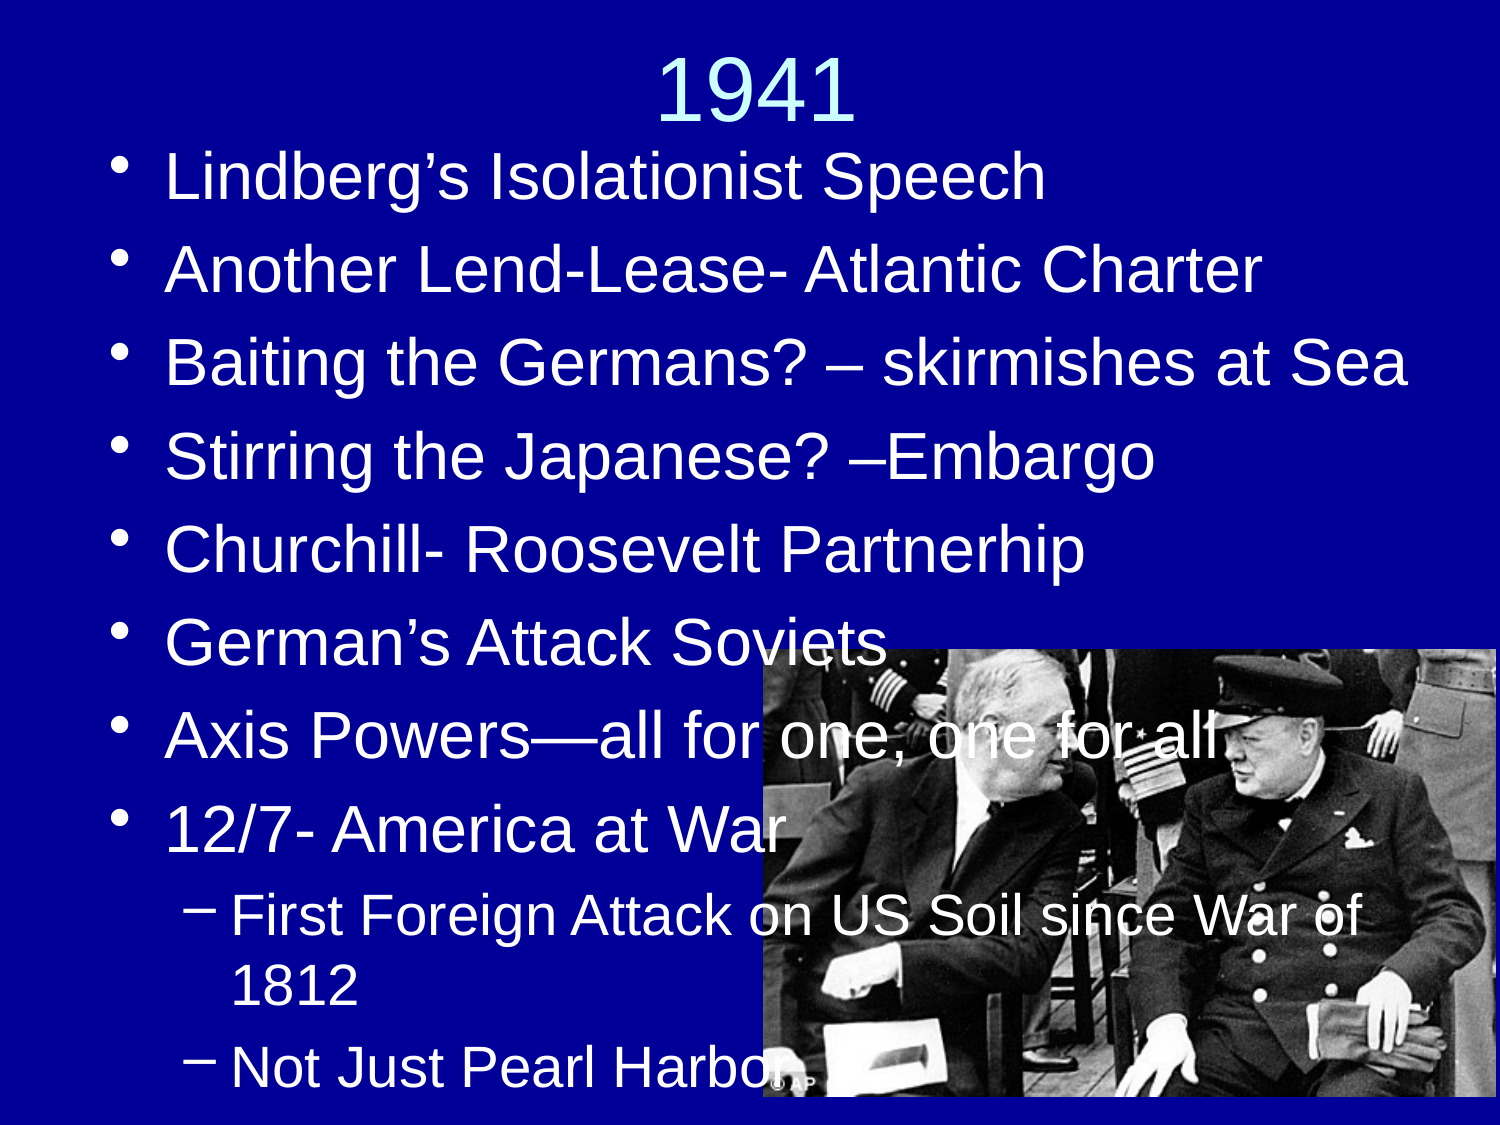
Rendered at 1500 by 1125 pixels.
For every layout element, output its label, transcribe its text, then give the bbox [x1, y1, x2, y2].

list Lindberg’s Isolationist Speech Another Lend-Lease- Atlantic Charter Baiting the Germans? – skirmishes at Sea Stirring the Japanese? –Embargo Churchill- Roosevelt Partnerhip German’s Attack Soviets Axis Powers—all for one, one for all 12/7- America at War First Foreign Attack on US Soil since War of 1812 Not Just Pearl Harbor [93, 124, 1444, 868]
picture [763, 649, 1496, 1098]
title 1941 [74, 44, 1438, 126]
